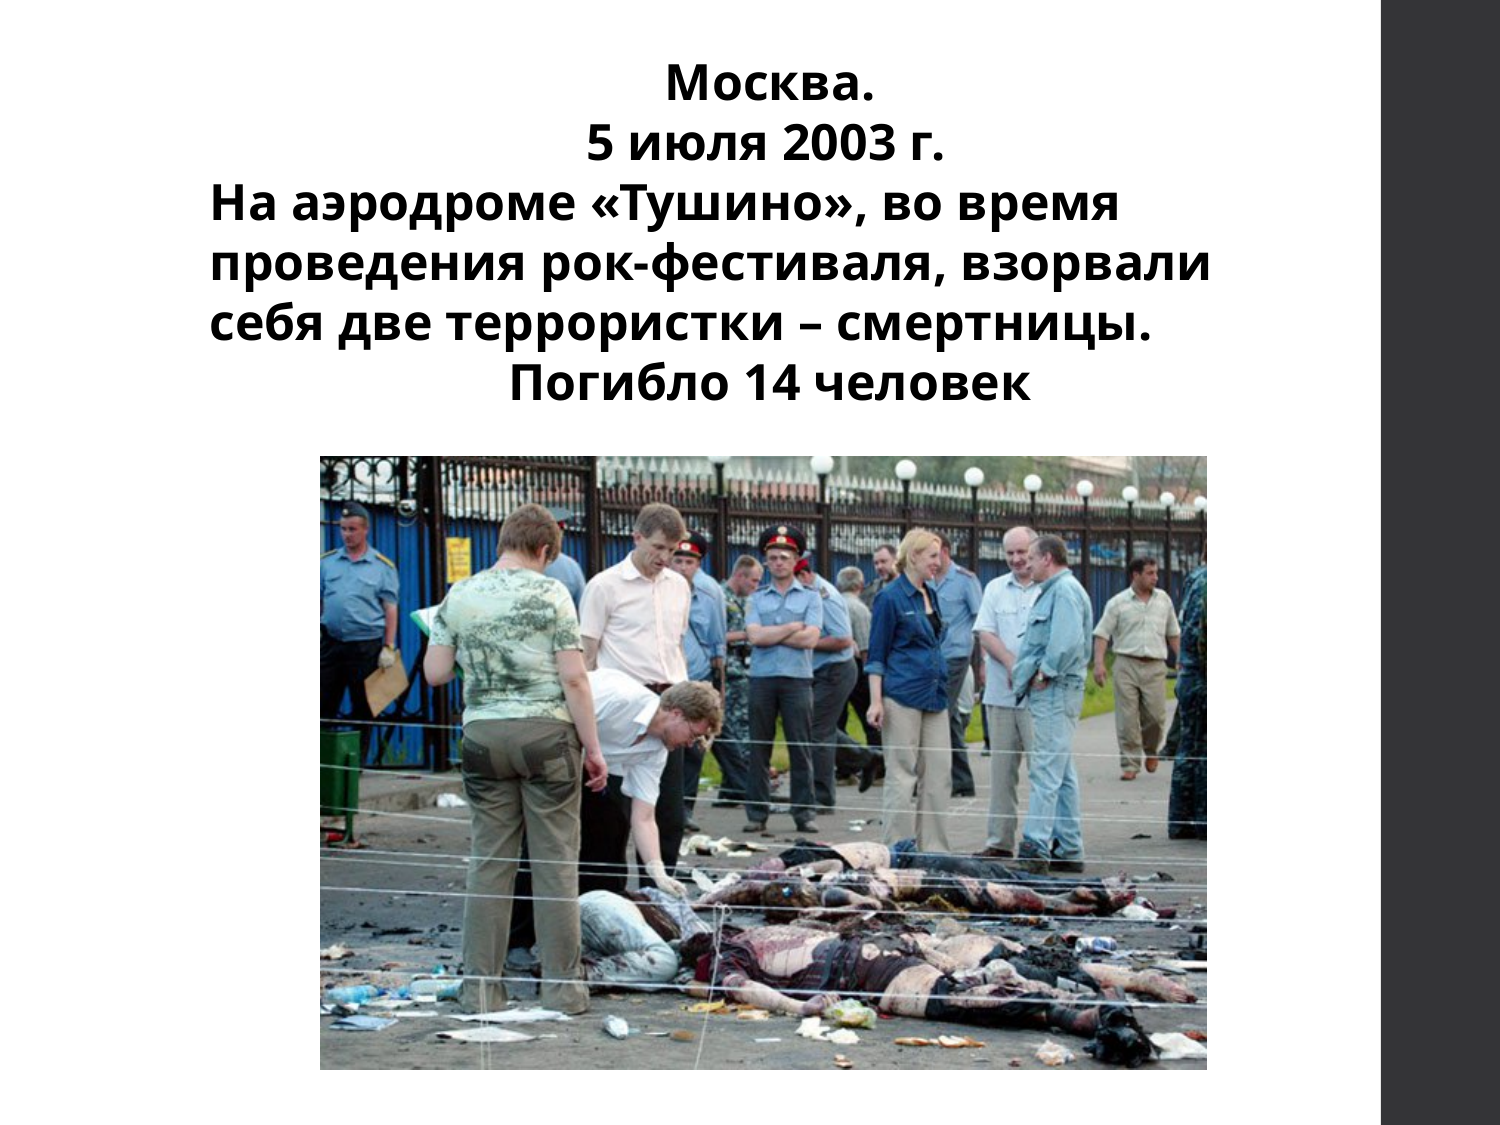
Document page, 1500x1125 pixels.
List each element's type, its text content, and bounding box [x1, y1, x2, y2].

picture [320, 456, 1207, 1071]
text_box Москва. 5 июля 2003 г. На аэродроме «Тушино», во время проведения рок-фестиваля, взорвали себя две террористки – смертницы. Погибло 14 человек [194, 42, 1347, 422]
